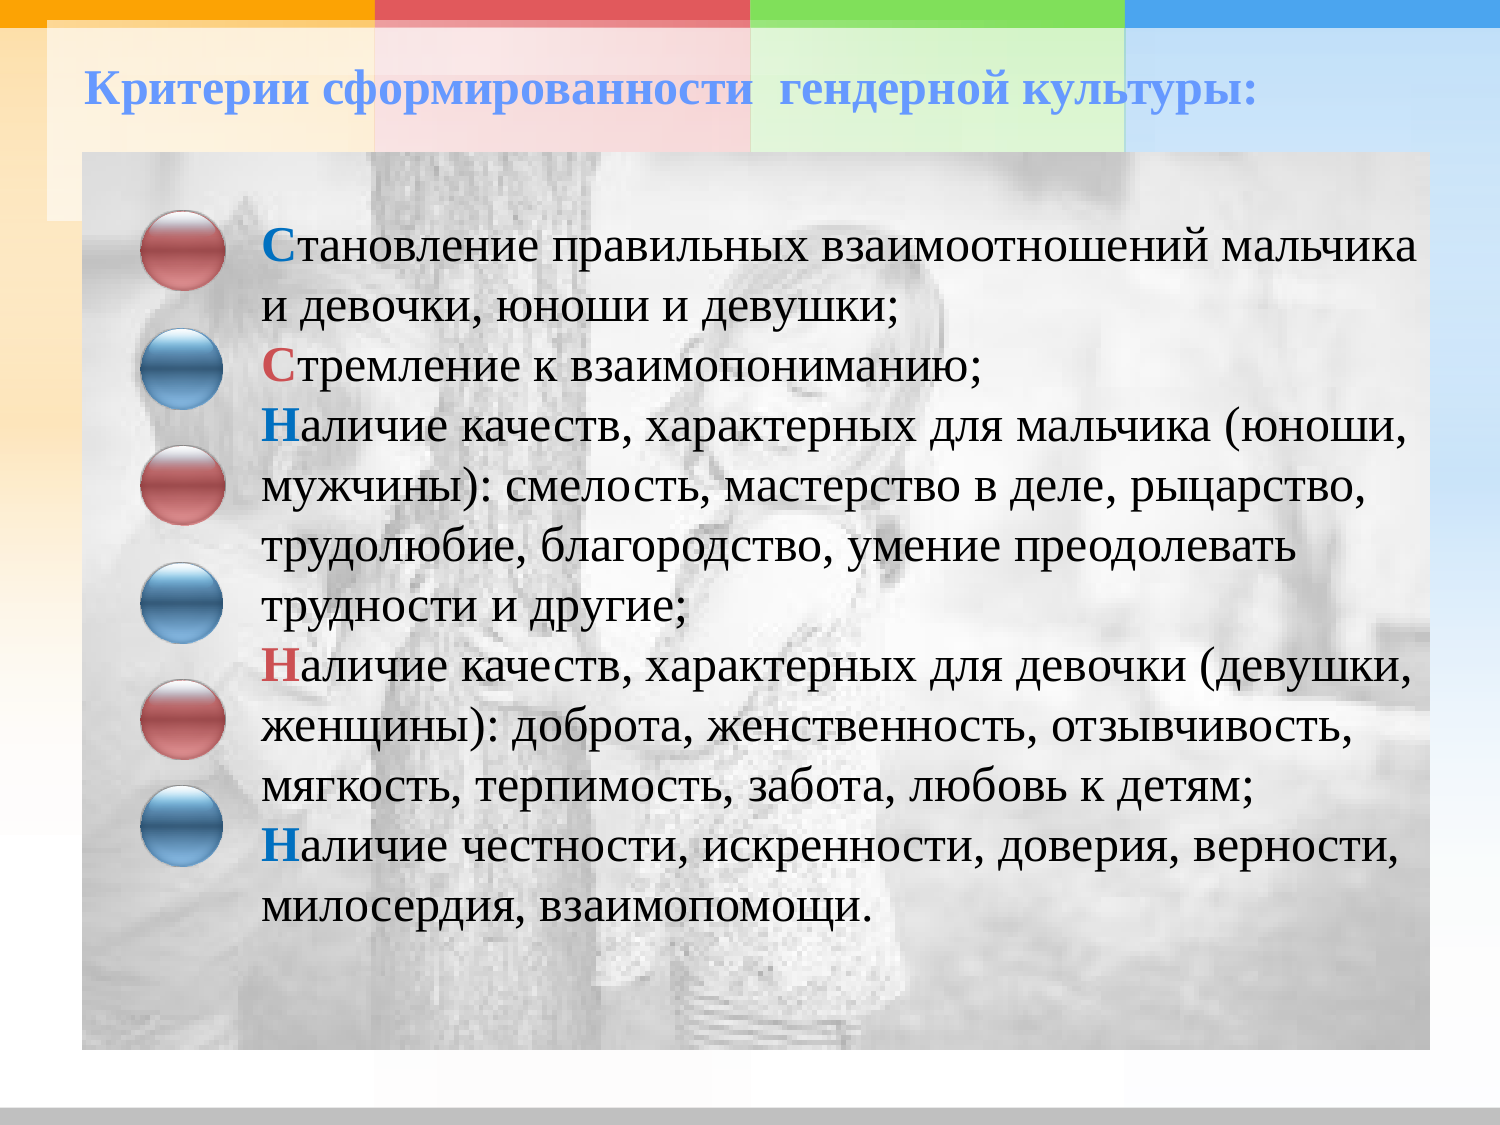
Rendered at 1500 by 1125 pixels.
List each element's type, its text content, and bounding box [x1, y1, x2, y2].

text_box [140, 562, 224, 644]
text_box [140, 784, 224, 867]
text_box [140, 210, 226, 292]
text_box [140, 679, 226, 760]
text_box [140, 327, 224, 410]
text_box Критерии сформированности гендерной культуры: [70, 46, 1454, 122]
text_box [140, 445, 226, 526]
picture [81, 152, 1430, 1050]
